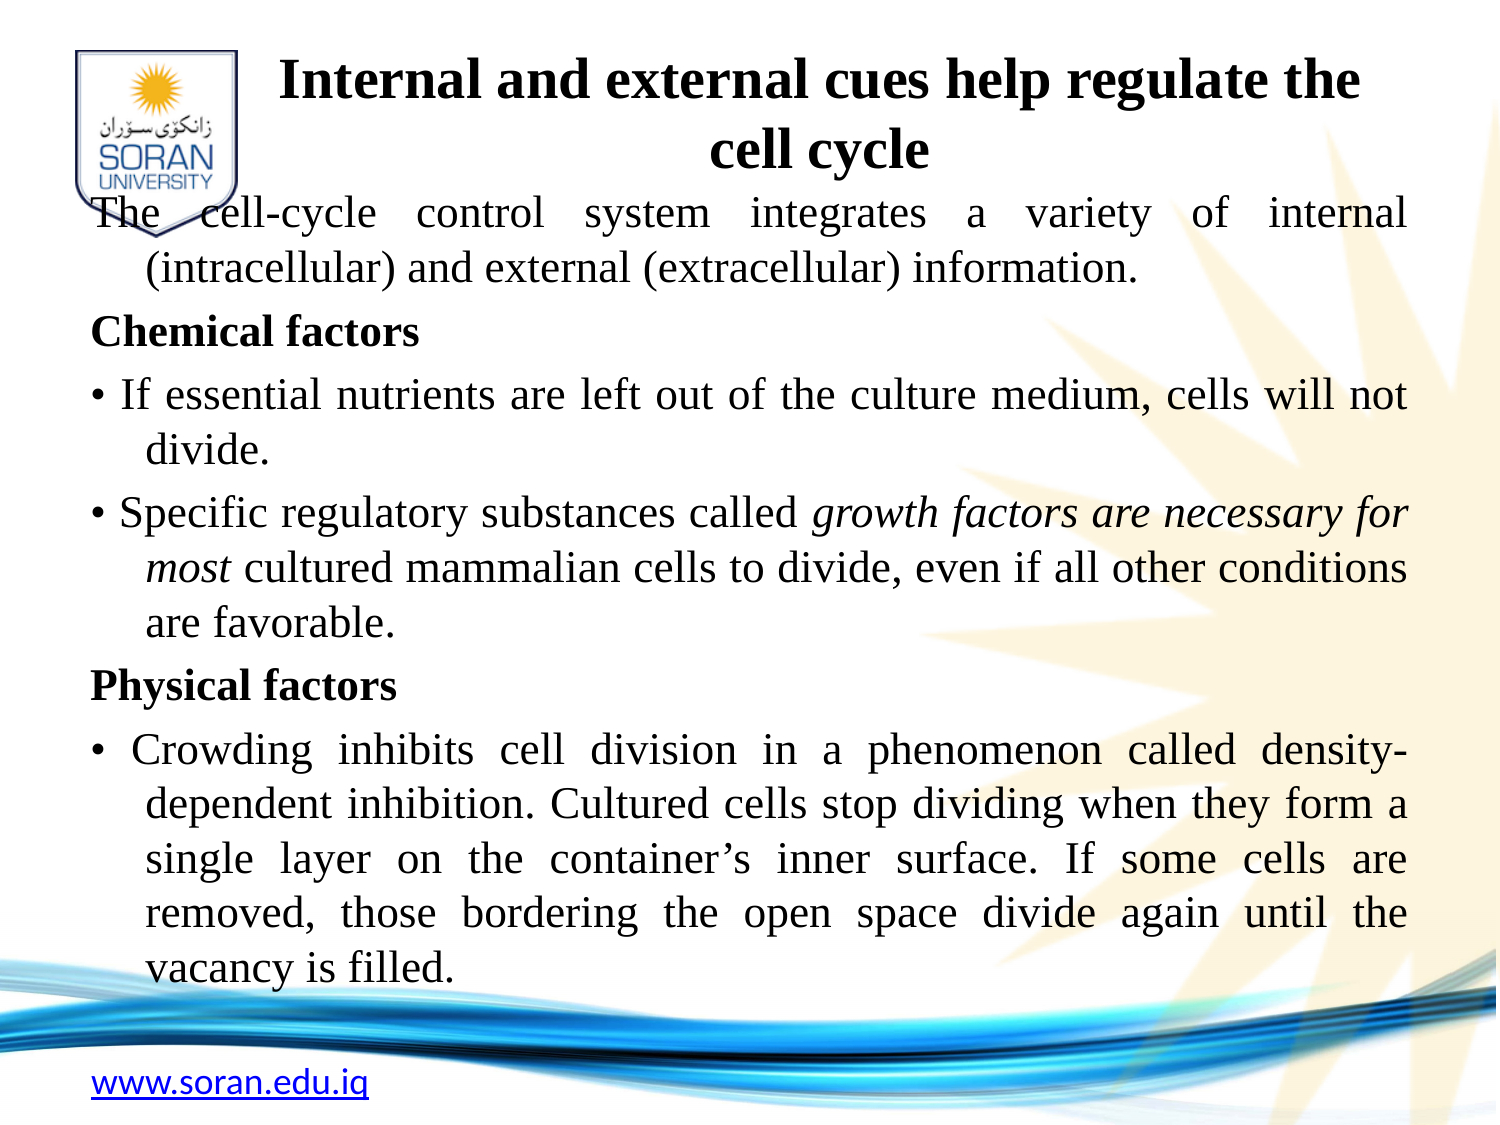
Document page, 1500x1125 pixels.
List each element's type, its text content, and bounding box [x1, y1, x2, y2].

picture [0, 99, 1500, 1125]
title Internal and external cues help regulate the cell cycle [75, 45, 1425, 174]
list The cell-cycle control system integrates a variety of internal (intracellular) and external (extracellular) information. Chemical factors • If essential nutrients are left out of the culture medium, cells will not divide. • Specific regulatory substances called growth factors are necessary for most cultured mammalian cells to divide, even if all other conditions are favorable. Physical factors • Crowding inhibits cell division in a phenomenon called density-dependent inhibition. Cultured cells stop dividing when they form a single layer on the container’s inner surface. If some cells are removed, those bordering the open space divide again until the vacancy is filled. [75, 174, 1425, 1005]
